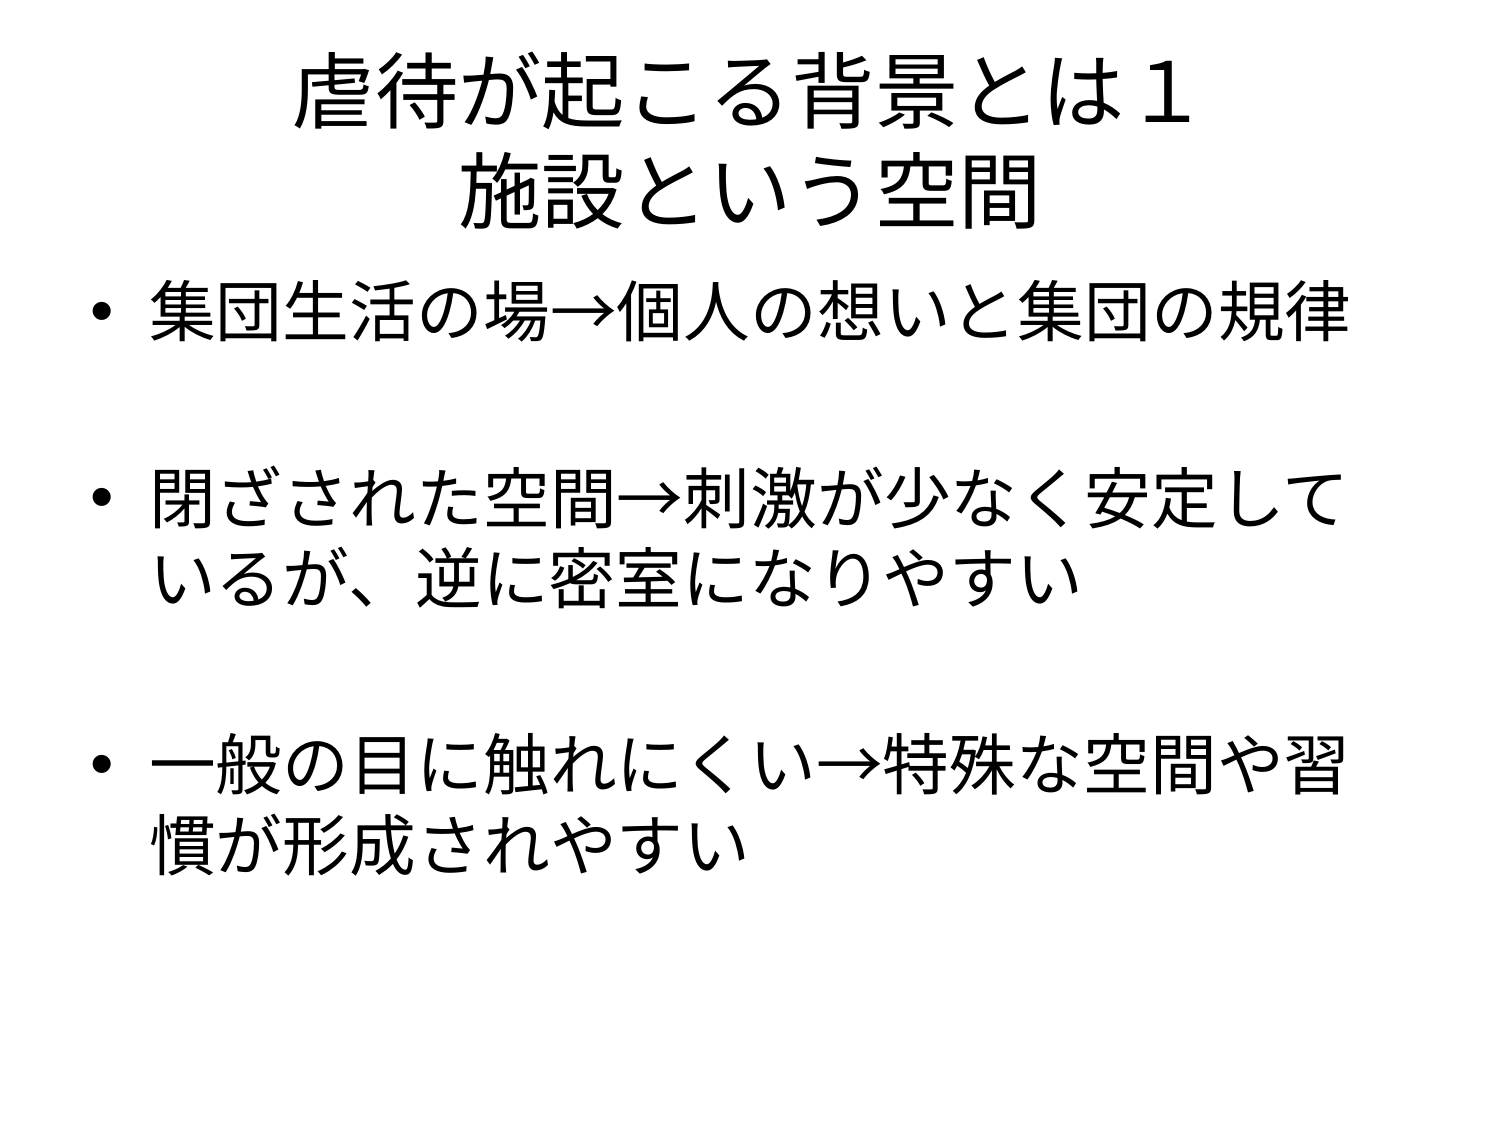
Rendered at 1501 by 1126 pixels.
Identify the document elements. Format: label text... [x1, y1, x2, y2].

title 虐待が起こる背景とは１ 施設という空間 [75, 45, 1426, 233]
list 集団生活の場→個人の想いと集団の規律 閉ざされた空間→刺激が少なく安定しているが、逆に密室になりやすい 一般の目に触れにくい→特殊な空間や習慣が形成されやすい [75, 262, 1426, 1006]
